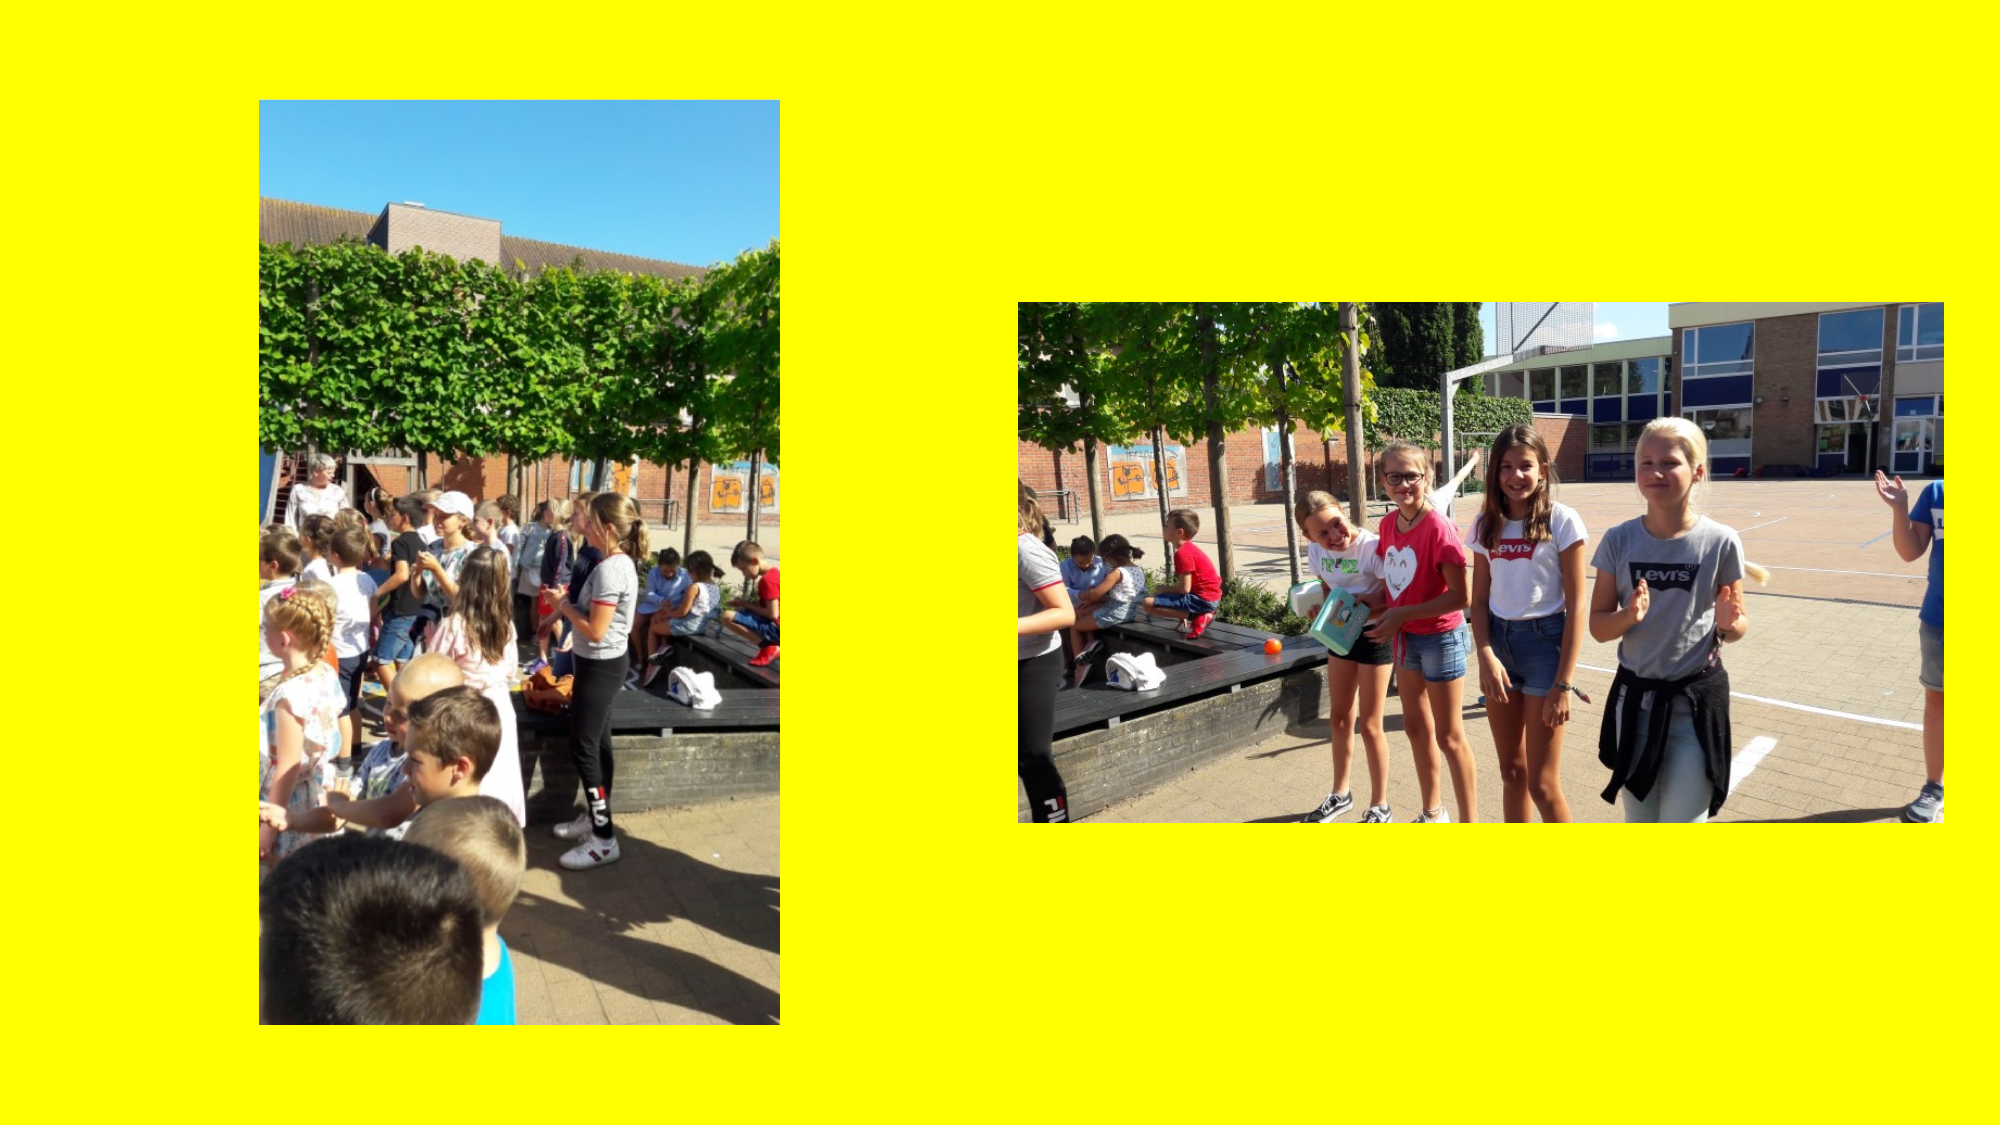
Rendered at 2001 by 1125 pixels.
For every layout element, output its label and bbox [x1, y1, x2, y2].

picture [1018, 302, 1944, 823]
picture [56, 101, 982, 1024]
